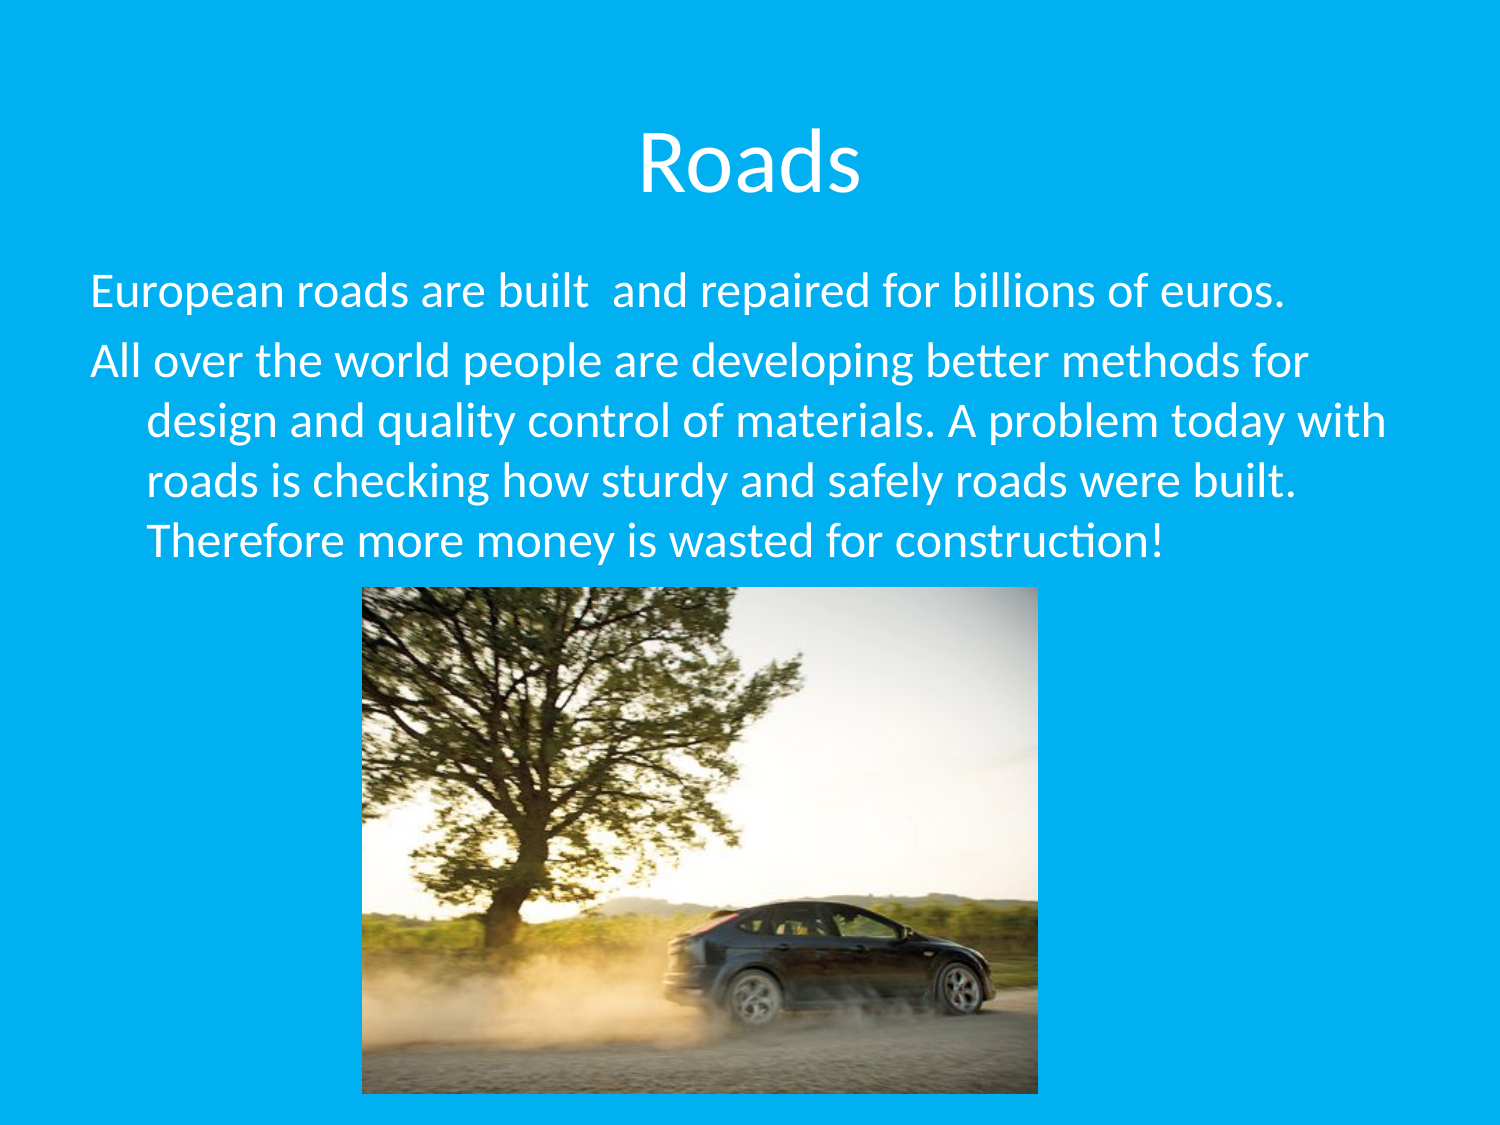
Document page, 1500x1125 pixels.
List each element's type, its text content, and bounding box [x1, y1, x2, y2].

list European roads are built and repaired for billions of euros. All over the world people are developing better methods for design and quality control of materials. A problem today with roads is checking how sturdy and safely roads were built. Therefore more money is wasted for construction! [75, 249, 1425, 993]
picture [363, 588, 1037, 1093]
title Roads [75, 62, 1425, 249]
